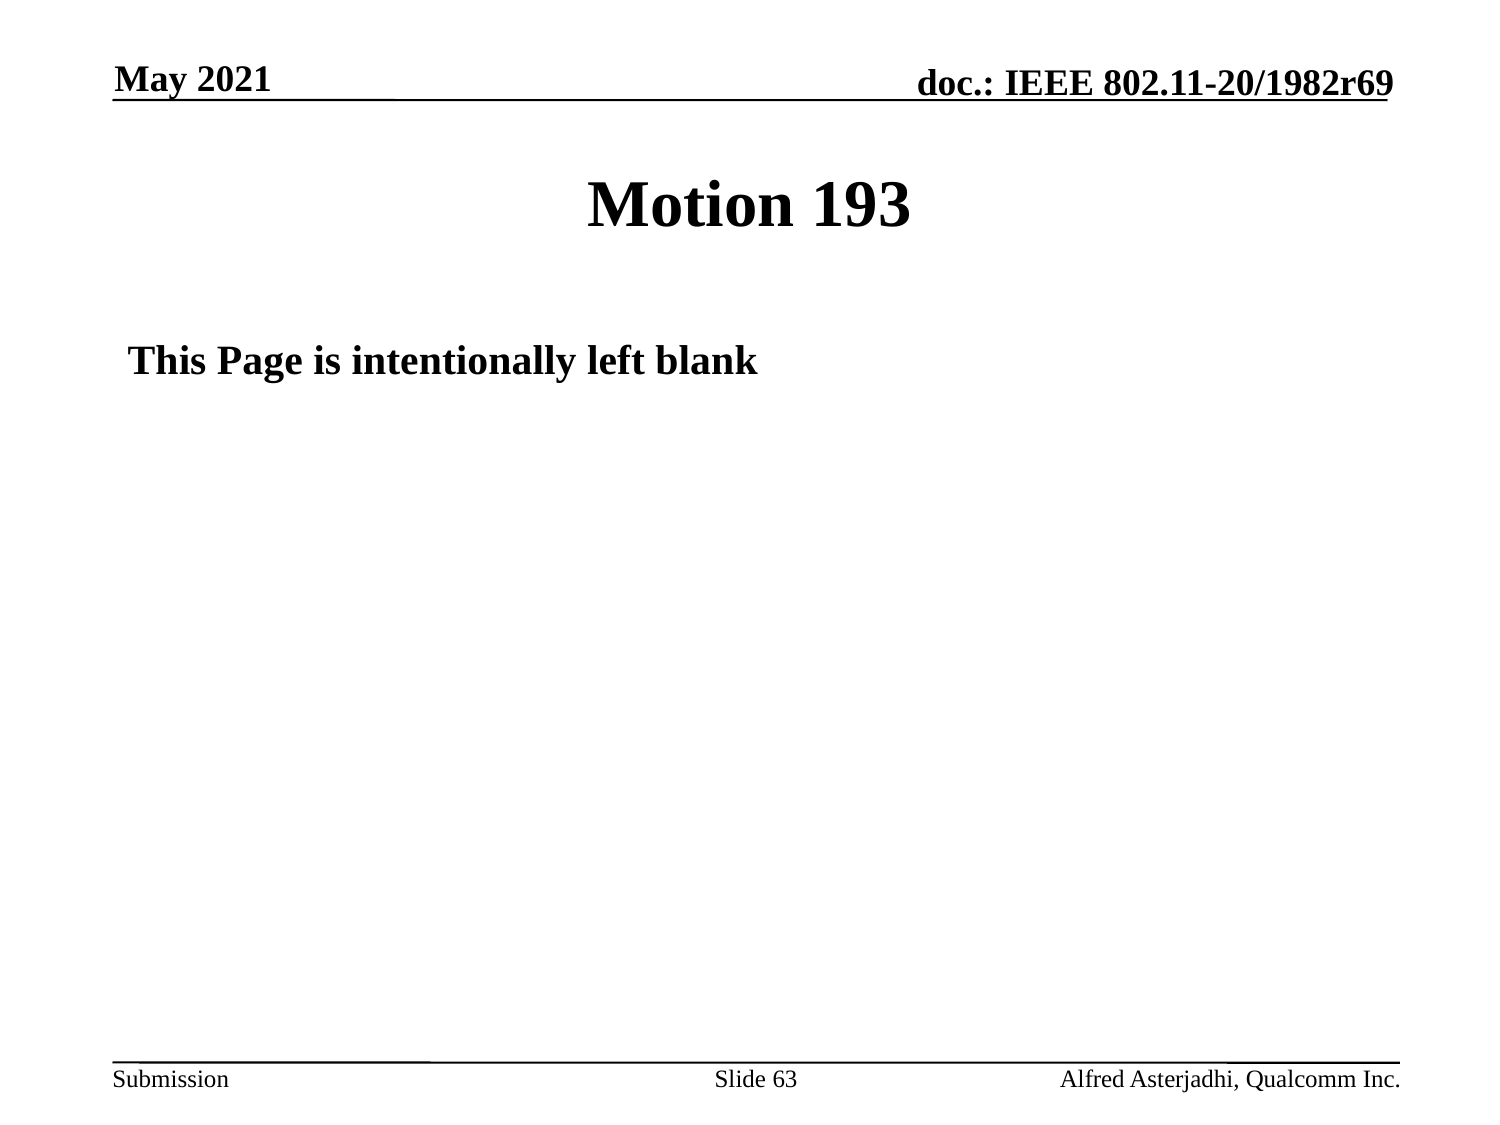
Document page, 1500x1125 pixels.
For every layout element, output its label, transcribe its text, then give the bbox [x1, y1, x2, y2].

footer Alfred Asterjadhi, Qualcomm Inc. [878, 1061, 1402, 1093]
list This Page is intentionally left blank [112, 324, 1388, 1000]
slide_number Slide 63 [712, 1061, 800, 1123]
title Motion 193 [112, 112, 1388, 288]
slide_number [114, 54, 423, 100]
